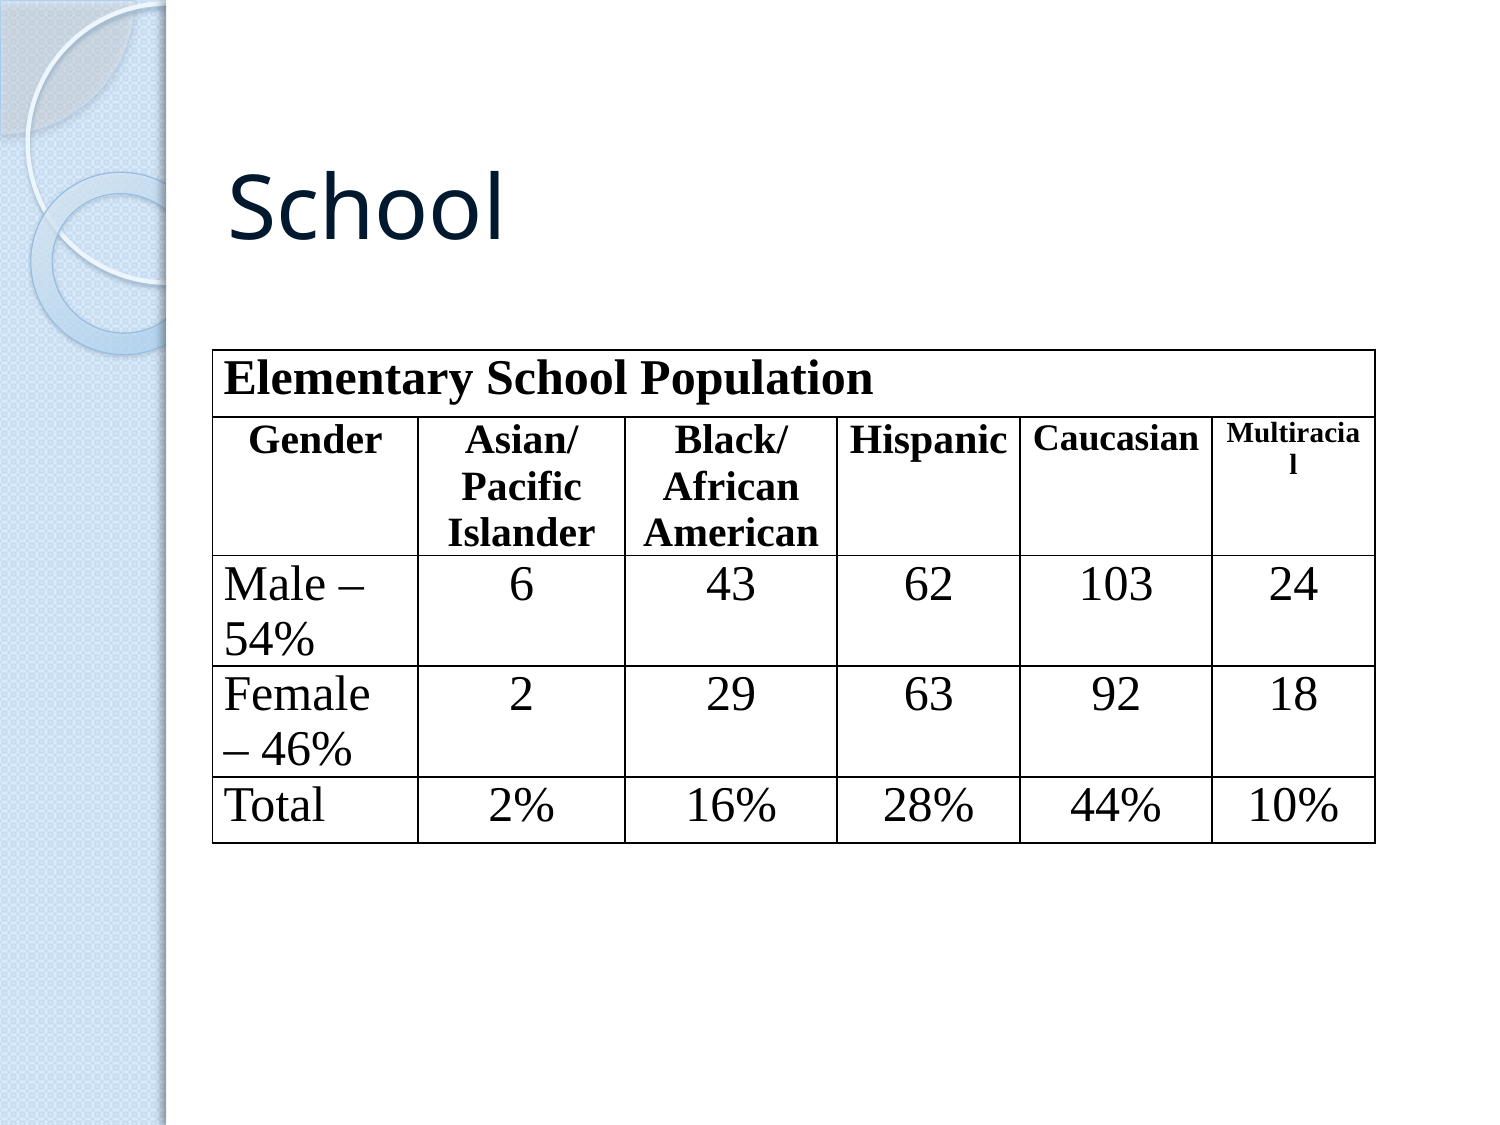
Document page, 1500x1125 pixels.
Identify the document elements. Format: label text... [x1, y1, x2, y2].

table_cell 43 [626, 556, 836, 665]
table_cell 62 [838, 556, 1019, 665]
table_cell 6 [419, 556, 624, 665]
title School [212, 112, 1443, 295]
table_cell Female – 46% [213, 667, 417, 776]
table_cell Black/African American [626, 418, 836, 555]
table_cell Gender [213, 418, 417, 555]
table_cell 2 [419, 667, 624, 776]
table_header Elementary School Population [213, 351, 1374, 416]
table_cell Hispanic [838, 418, 1019, 555]
table_cell Male – 54% [213, 556, 417, 665]
table_cell 2% [419, 778, 624, 842]
table_cell Asian/Pacific Islander [419, 418, 624, 555]
table_cell 63 [838, 667, 1019, 776]
table_cell 103 [1021, 556, 1211, 665]
text_box [0, 0, 1500, 75]
table_cell 29 [626, 667, 836, 776]
table_cell Total [213, 778, 417, 842]
table_cell 92 [1021, 667, 1211, 776]
table_cell 16% [626, 778, 836, 842]
table_cell Multiracial [1213, 418, 1374, 555]
table_cell 44% [1021, 778, 1211, 842]
table_cell 18 [1213, 667, 1374, 776]
table_cell 28% [838, 778, 1019, 842]
table_cell 24 [1213, 556, 1374, 665]
table_cell Caucasian [1021, 418, 1211, 555]
table_cell 10% [1213, 778, 1374, 842]
